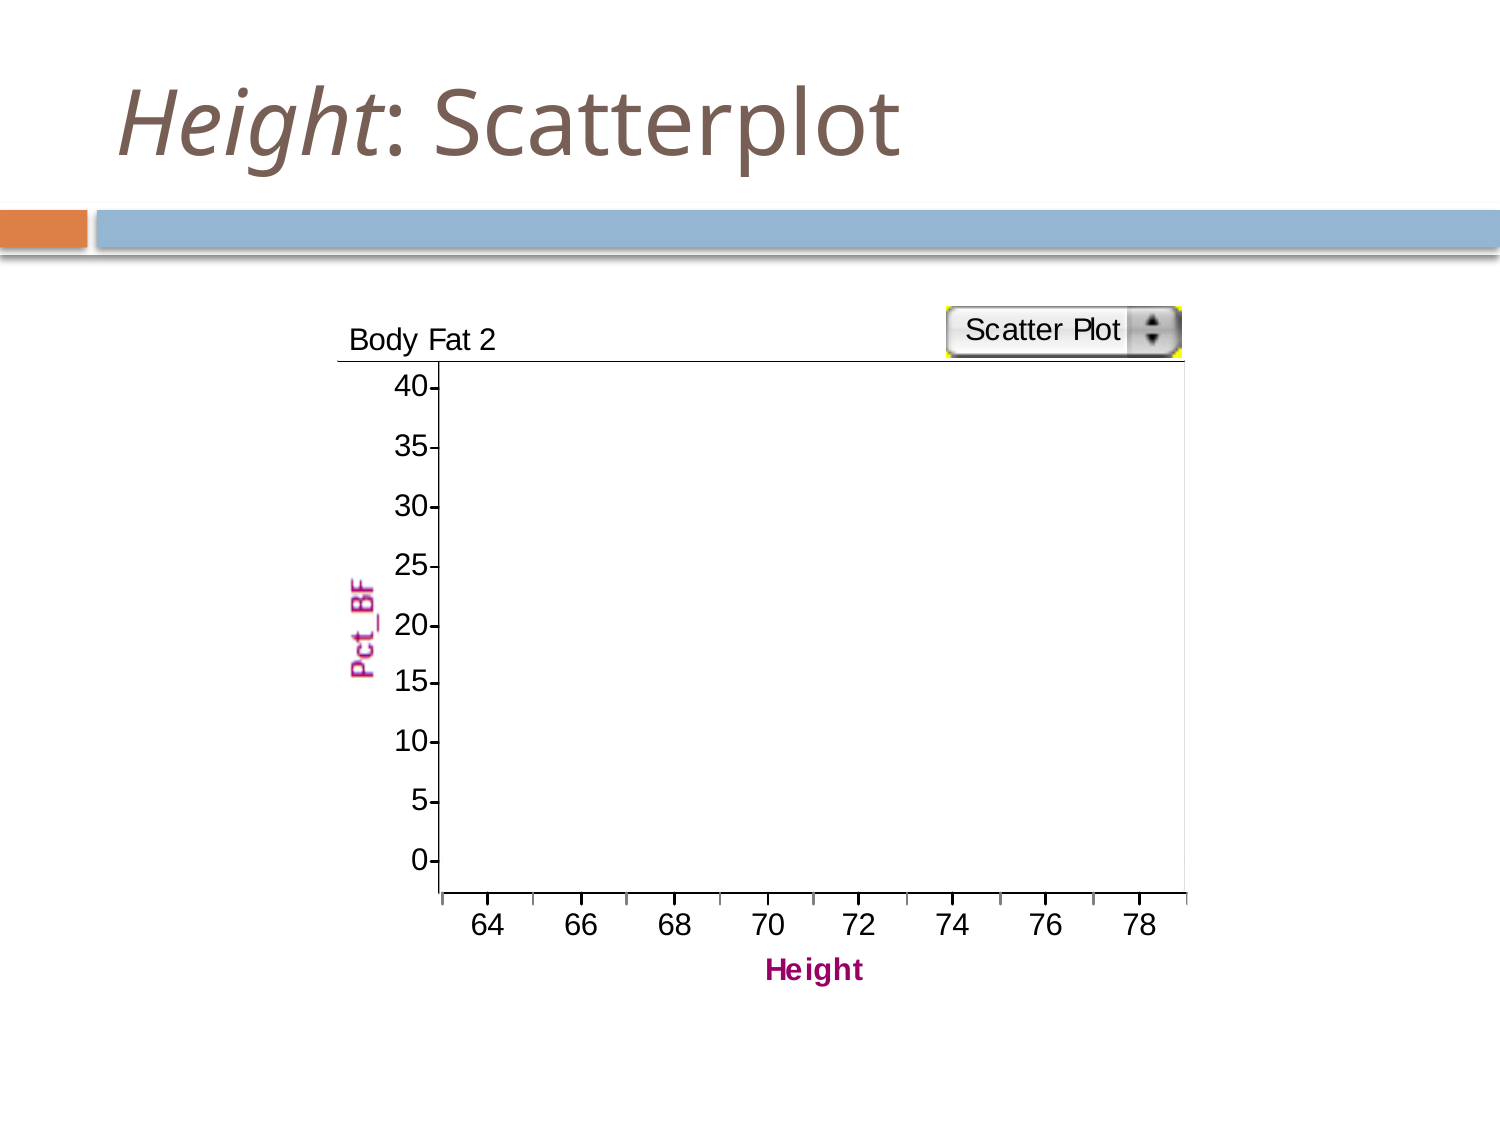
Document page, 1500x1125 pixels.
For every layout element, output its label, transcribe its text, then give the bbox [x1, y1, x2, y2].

picture [337, 297, 1188, 993]
title Height: Scatterplot [100, 37, 1438, 200]
